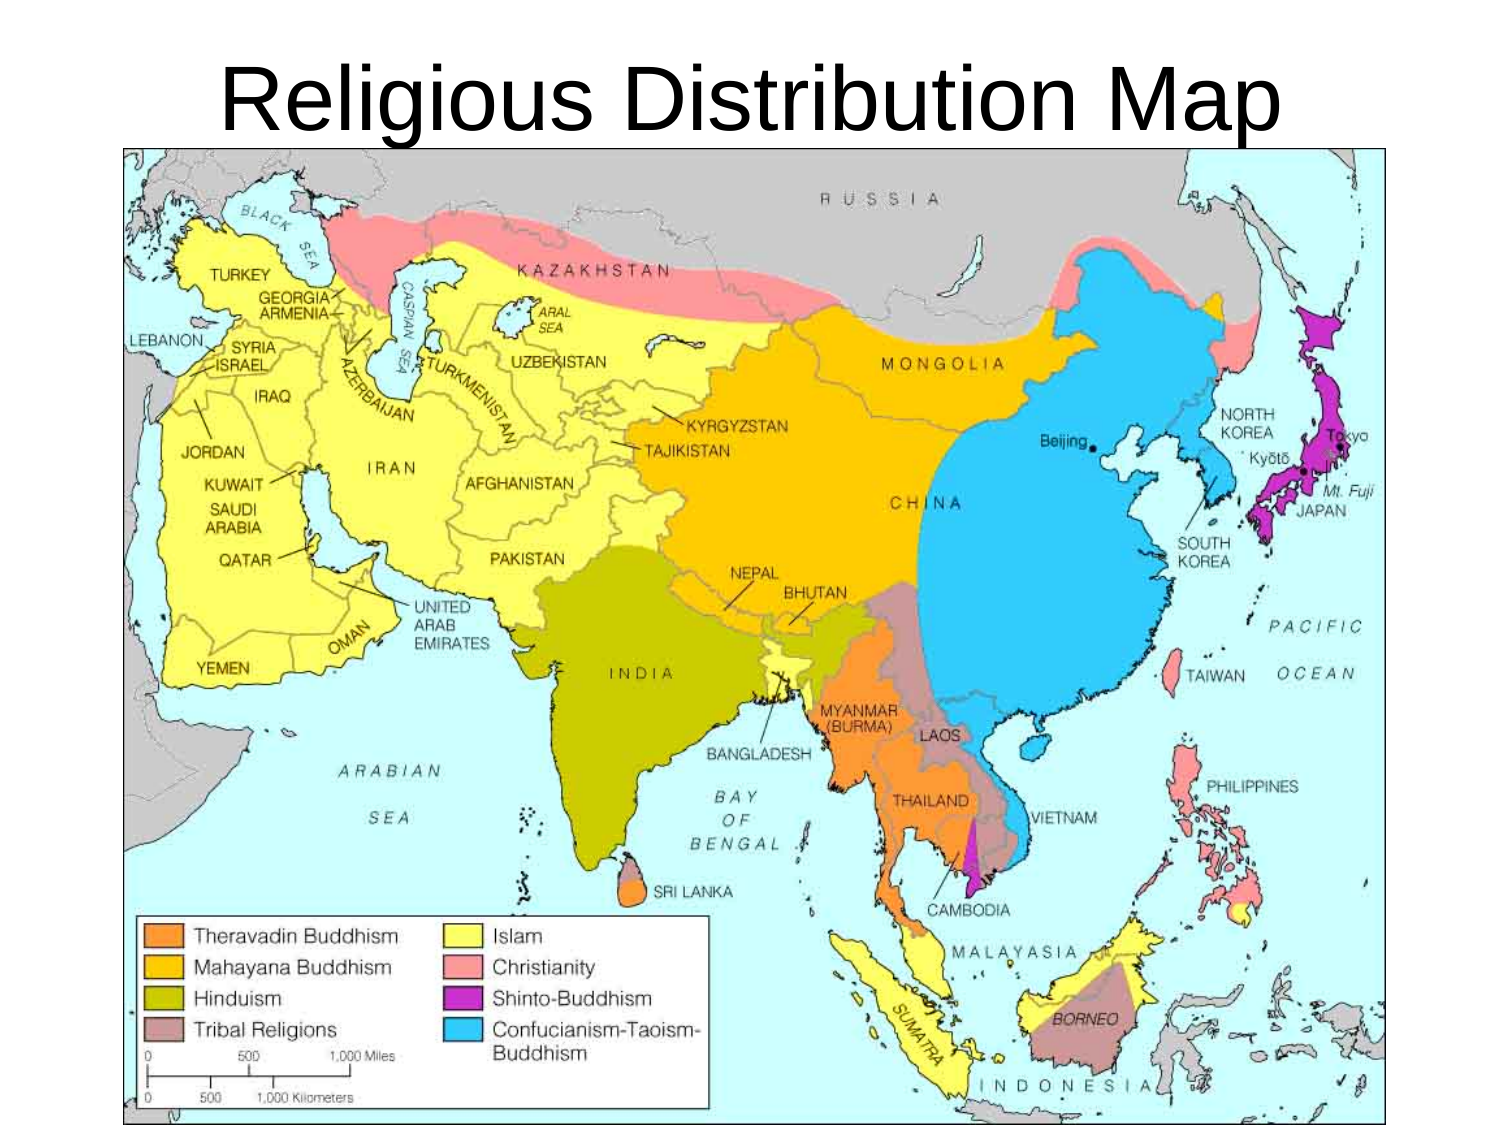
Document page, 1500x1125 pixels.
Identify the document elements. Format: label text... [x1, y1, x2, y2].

picture [123, 148, 1386, 1125]
title Religious Distribution Map [76, 0, 1428, 188]
